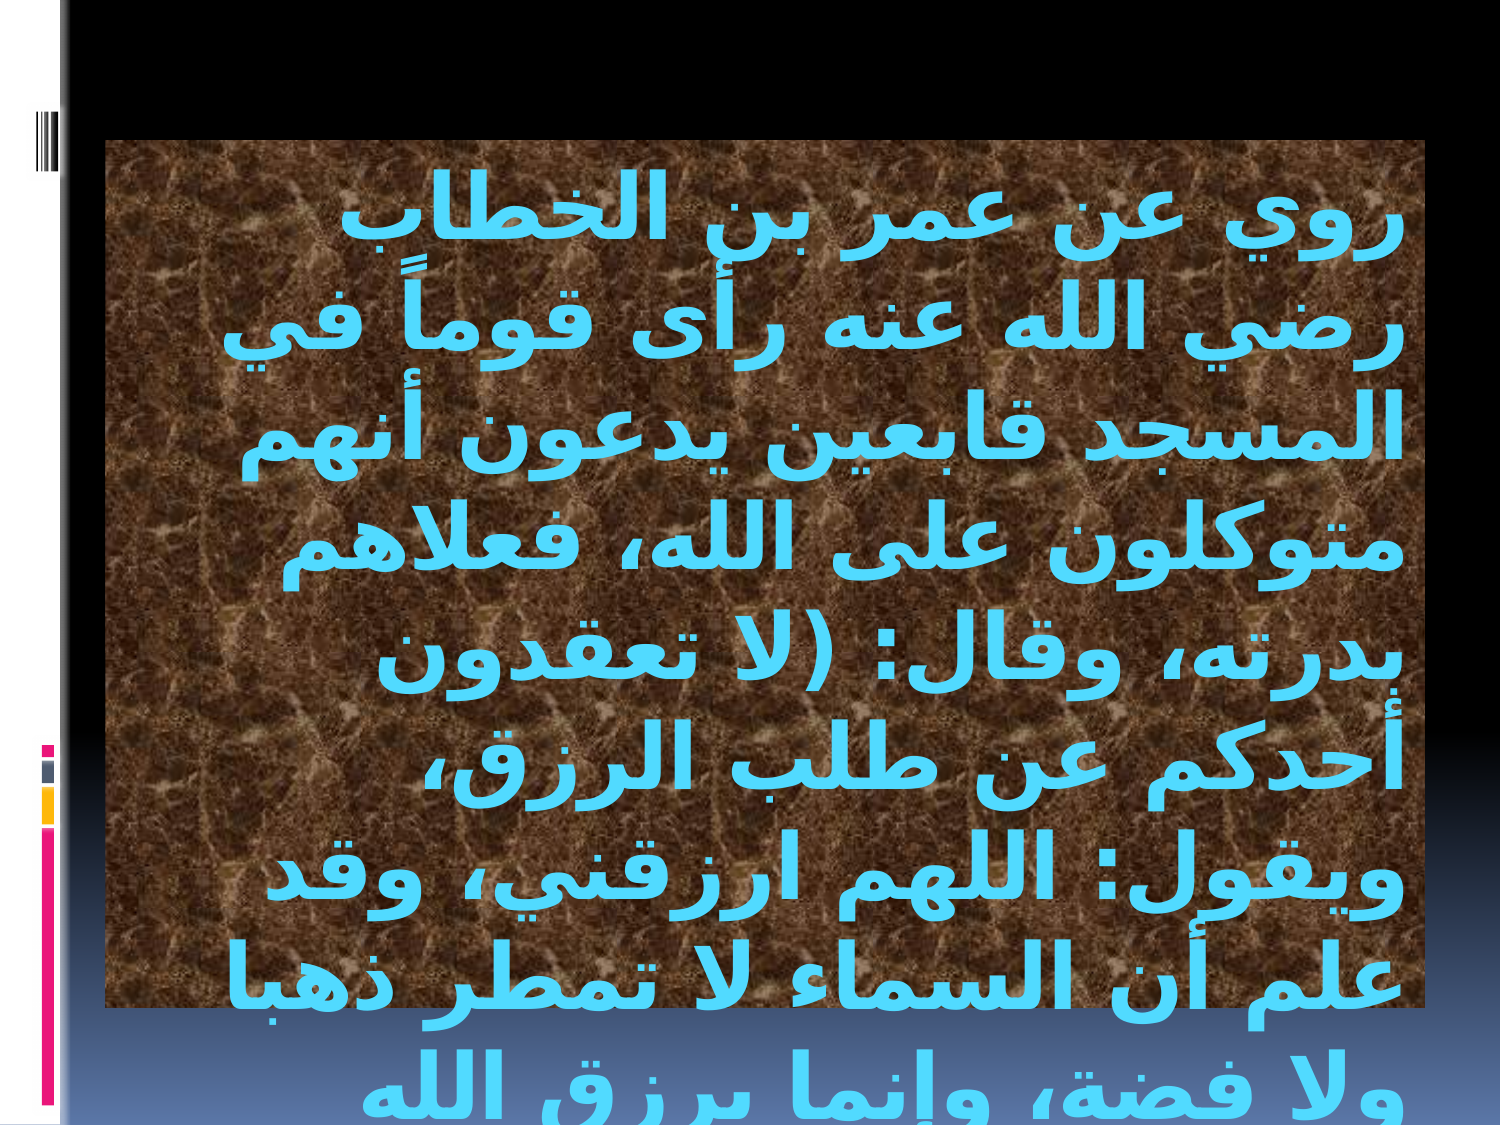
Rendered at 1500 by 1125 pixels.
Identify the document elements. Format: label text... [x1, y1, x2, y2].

title روي عن عمر بن الخطاب رضي الله عنه رأى قوماً في المسجد قابعين يدعون أنهم متوكلون على الله، فعلاهم بدرته، وقال: (لا تعقدون أحدكم عن طلب الرزق، ويقول: اللهم ارزقني، وقد علم أن السماء لا تمطر ذهبا ولا فضة، وإنما يرزق الله الناس بعضهم ببعض. [105, 140, 1425, 1008]
